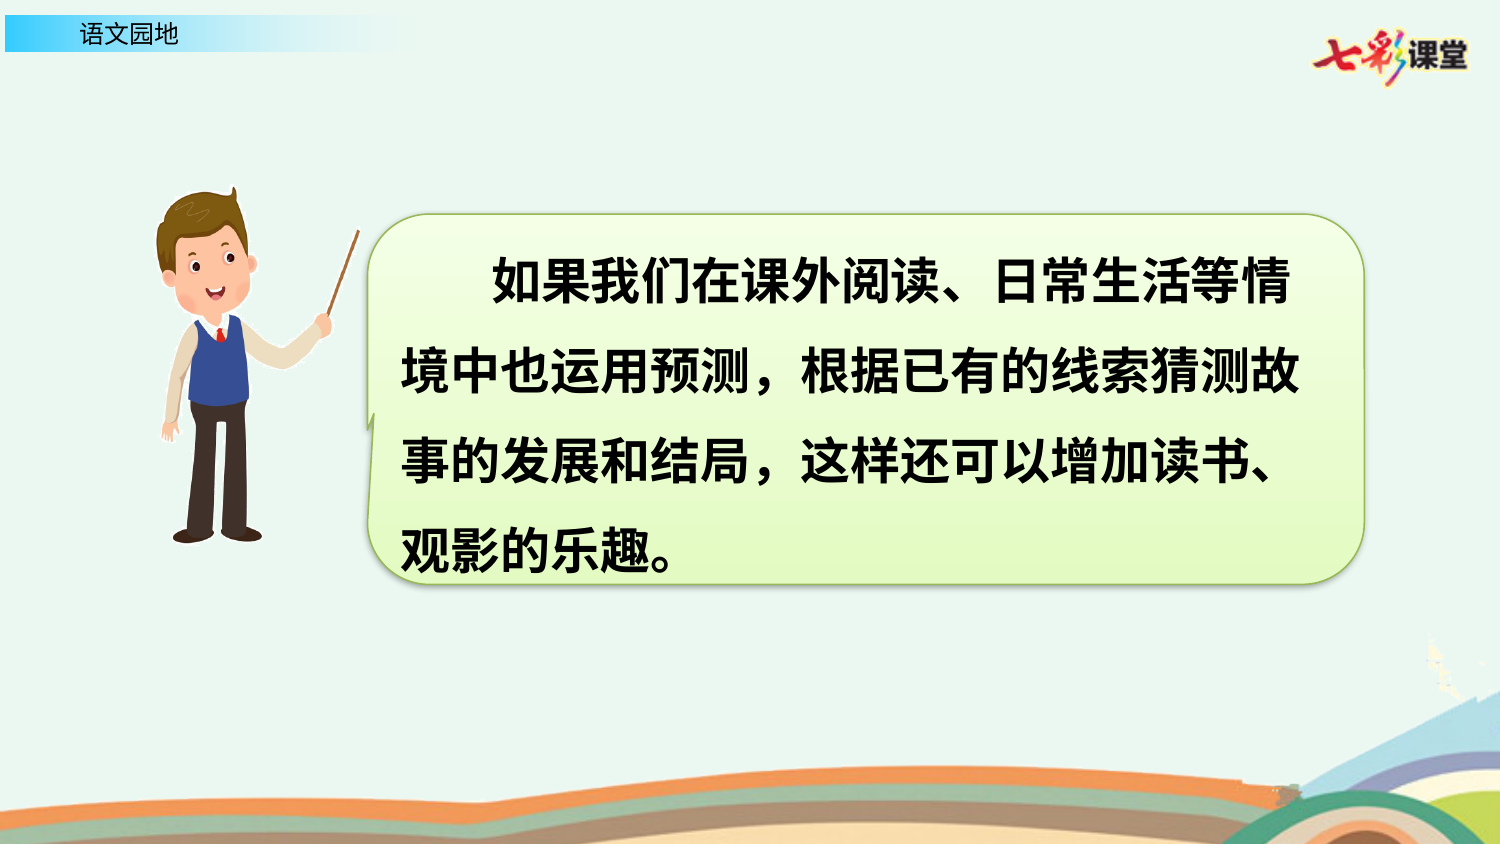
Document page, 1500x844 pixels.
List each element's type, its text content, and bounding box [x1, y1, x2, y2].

picture [0, 149, 1500, 844]
picture [1308, 14, 1477, 95]
text_box 如果我们在课外阅读、日常生活等情境中也运用预测，根据已有的线索猜测故事的发展和结局，这样还可以增加读书、观影的乐趣。 [407, 213, 1366, 586]
